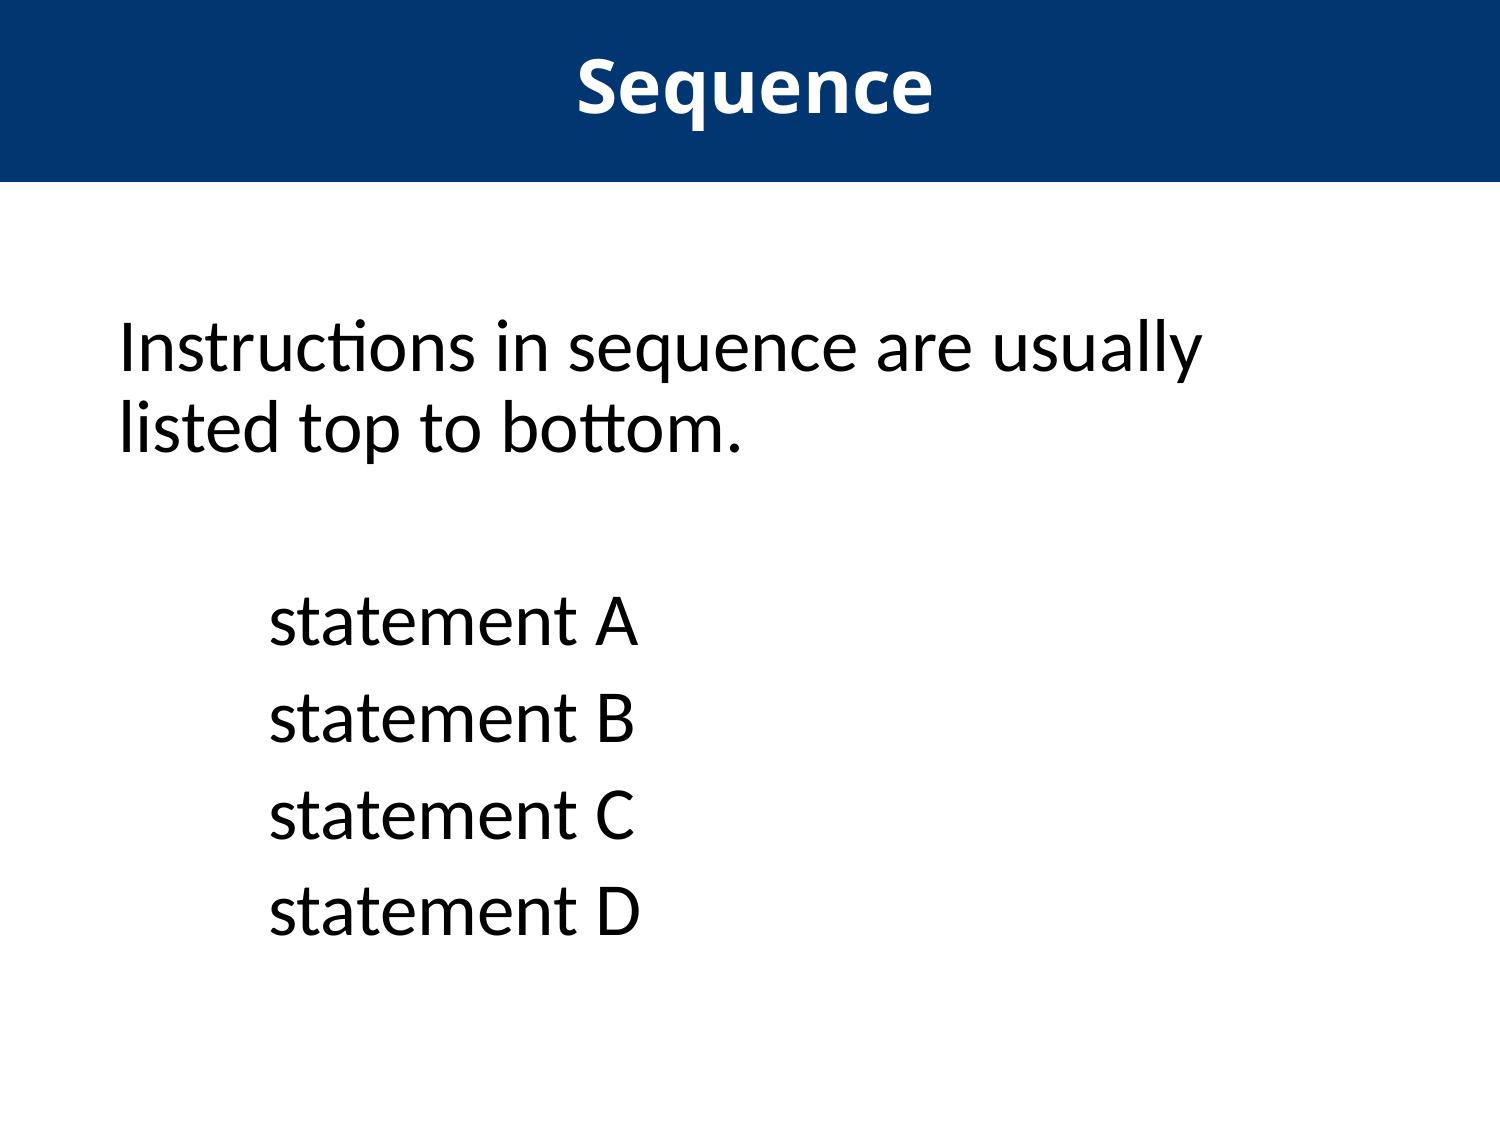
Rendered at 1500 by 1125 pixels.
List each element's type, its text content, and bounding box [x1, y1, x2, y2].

text_box Sequence [29, 30, 1483, 136]
text_box [0, 0, 1500, 182]
list Instructions in sequence are usually listed top to bottom. statement A statement B statement C statement D [103, 299, 1397, 1014]
